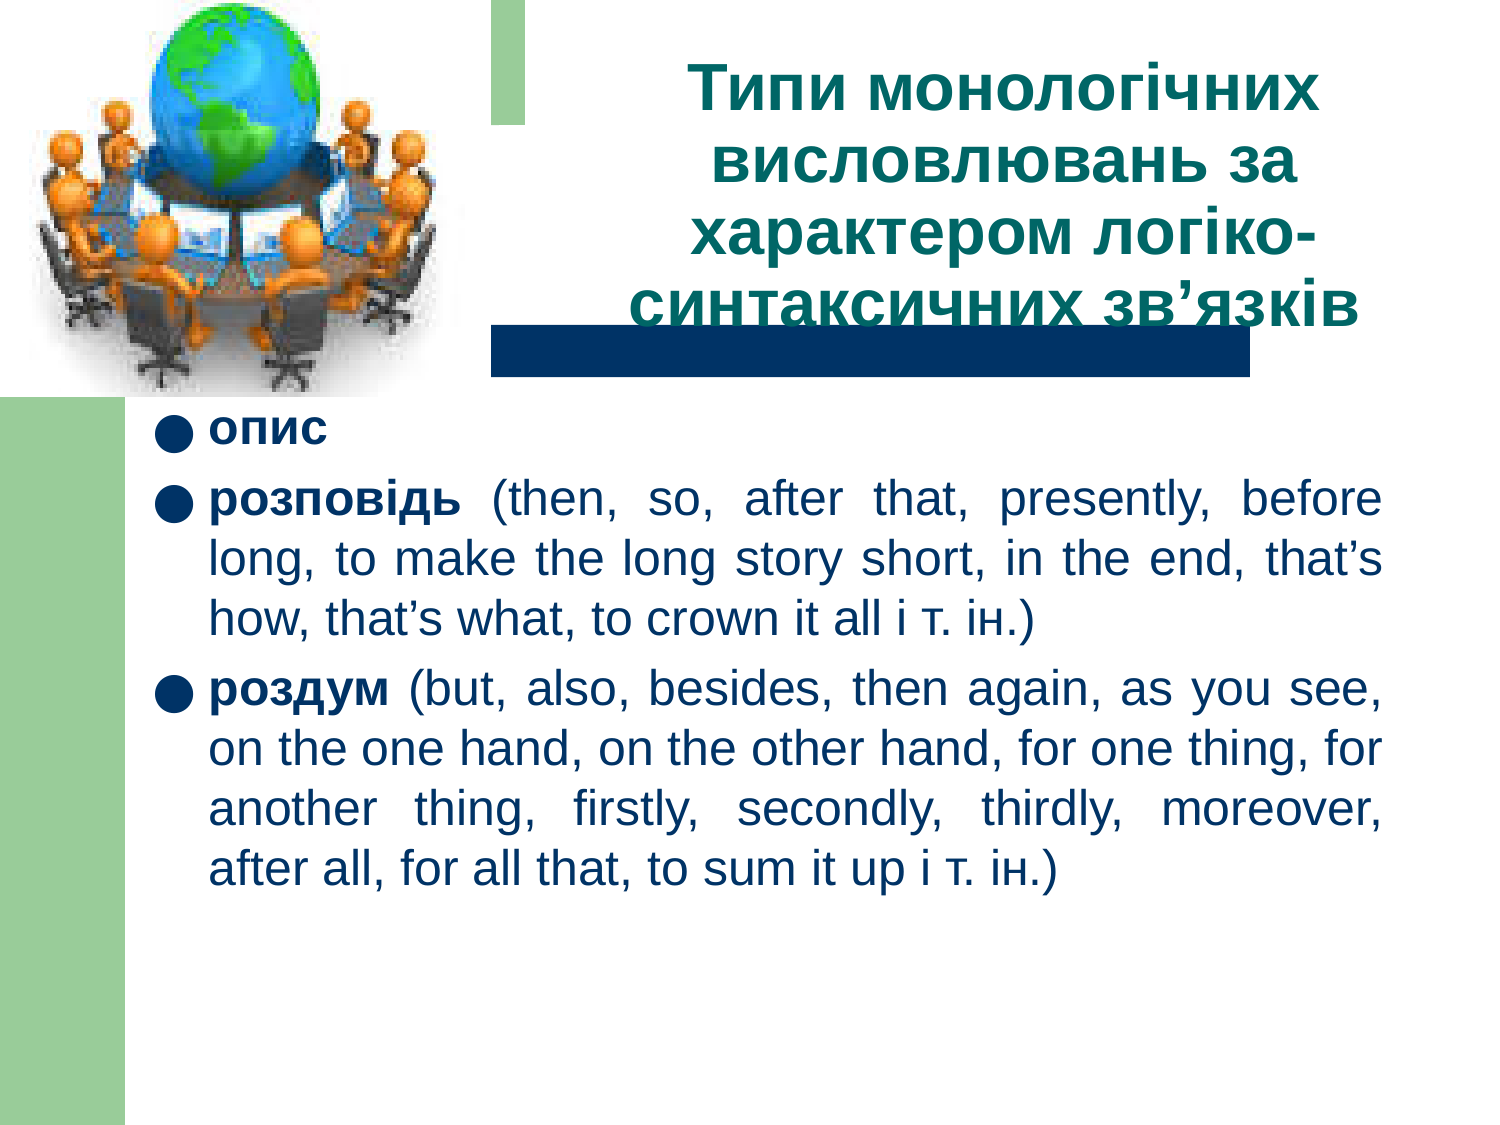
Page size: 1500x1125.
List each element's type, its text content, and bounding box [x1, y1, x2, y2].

picture [0, 0, 491, 397]
title Типи монологічних висловлювань за характером логіко-синтаксичних зв’язків [572, 160, 1436, 349]
list опис розповідь (then, so, after that, presently, before long, to make the long story short, in the end, that’s how, that’s what, to crown it all і т. ін.) роздум (but, also, besides, thеn again, as you see, on the one hand, on the other hand, for one thing, for another thing, firstly, secondly, thirdly, moreover, after all, for all that, to sum it up і т. ін.) [137, 387, 1400, 999]
